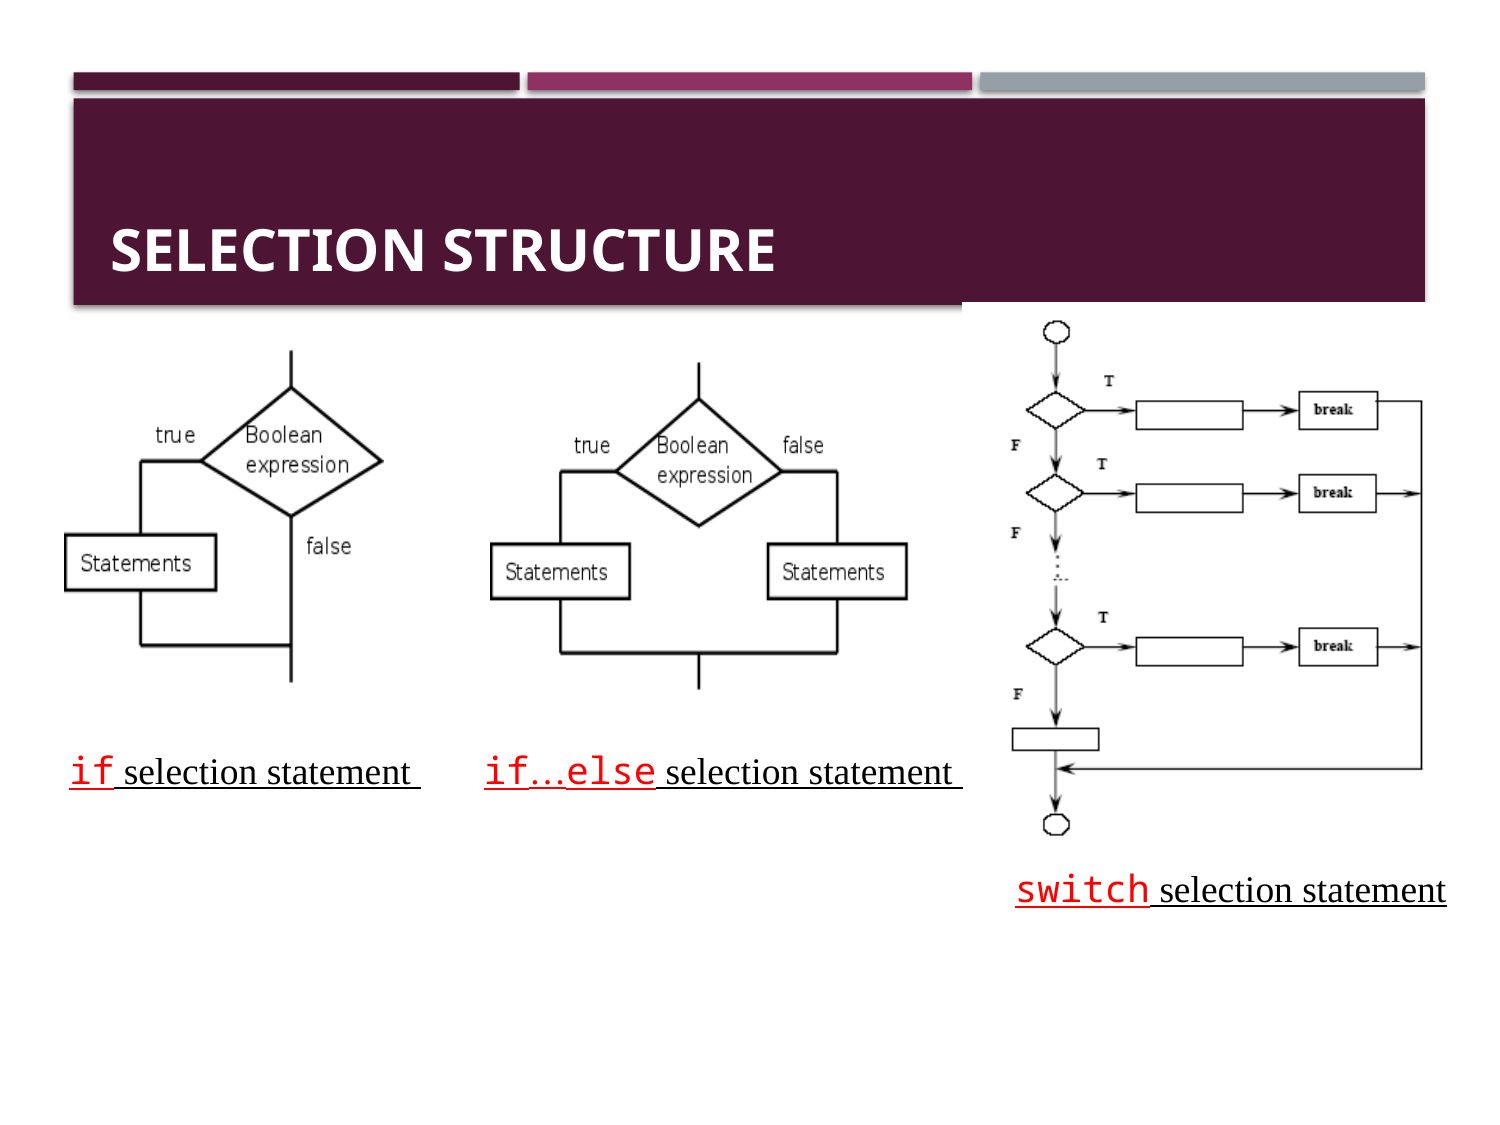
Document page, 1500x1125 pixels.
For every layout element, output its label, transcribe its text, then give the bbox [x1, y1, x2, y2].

text_box if selection statement [54, 739, 436, 800]
title Selection Structure [95, 112, 1406, 291]
text_box if…else selection statement [468, 739, 956, 800]
picture [489, 361, 910, 694]
picture [962, 302, 1457, 850]
text_box switch selection statement [1000, 857, 1462, 918]
picture [64, 349, 385, 687]
